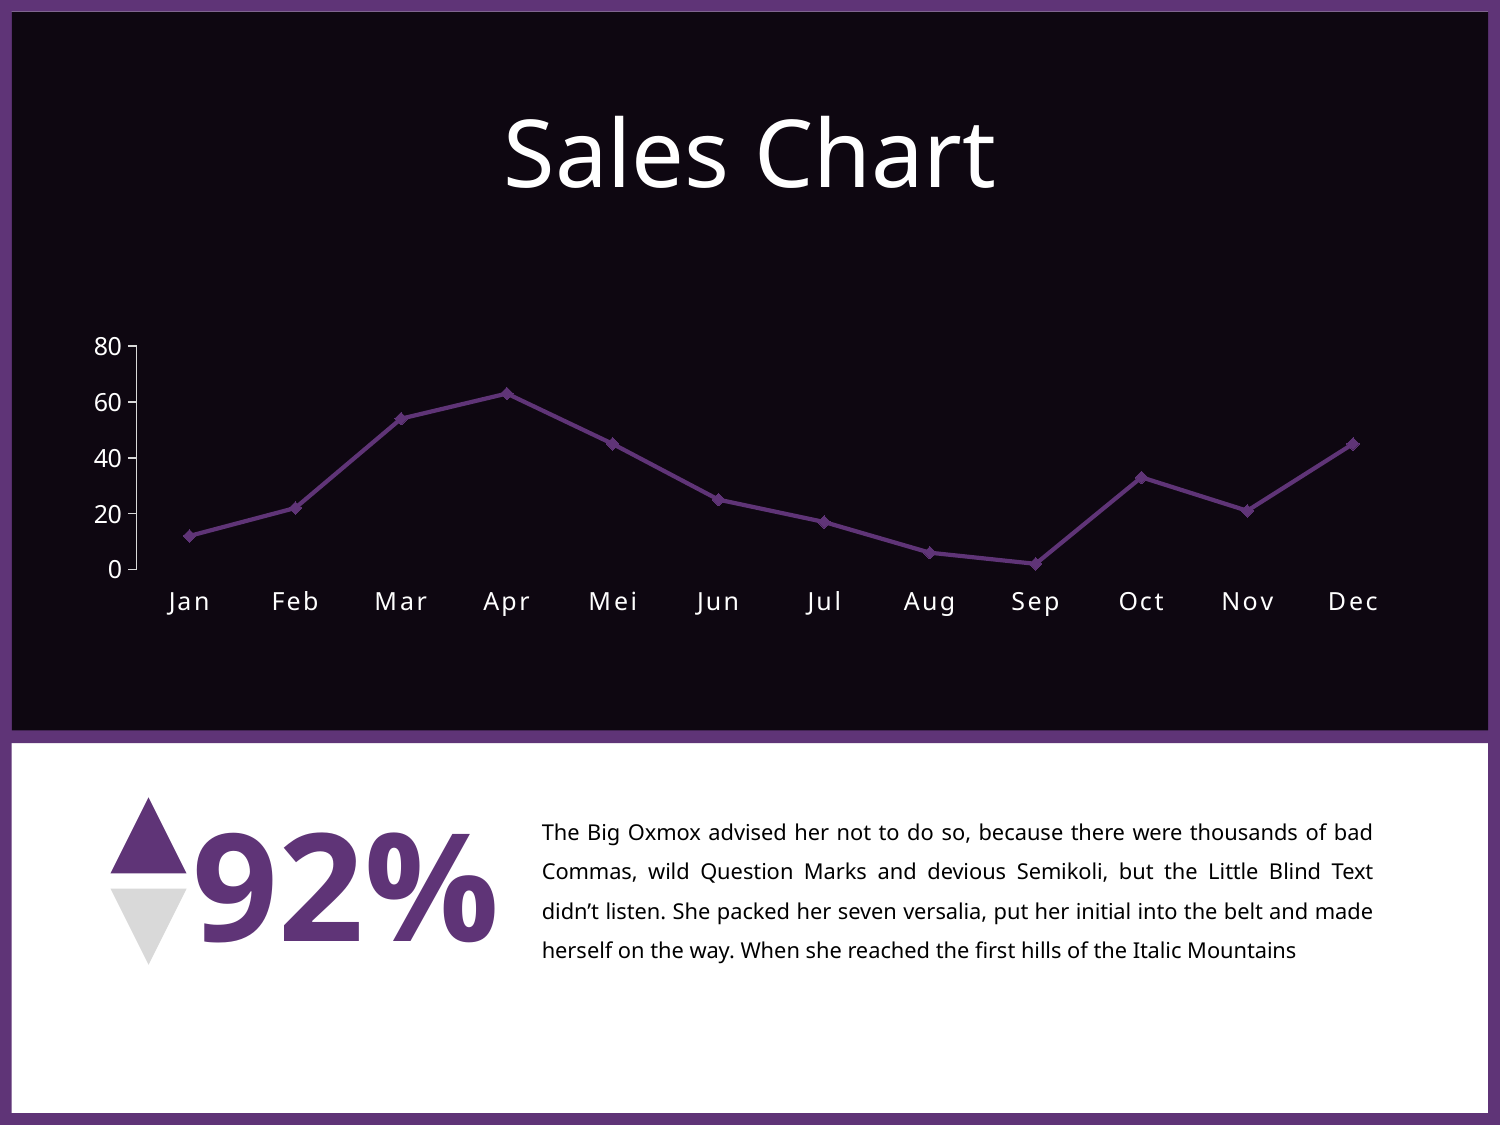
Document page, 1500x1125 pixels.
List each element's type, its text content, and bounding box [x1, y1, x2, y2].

chart [66, 322, 1434, 625]
text_box [108, 887, 177, 968]
picture [11, 11, 1489, 731]
text_box [8, 11, 1492, 744]
text_box The Big Oxmox advised her not to do so, because there were thousands of bad Commas, wild Question Marks and devious Semikoli, but the Little Blind Text didn’t listen. She packed her seven versalia, put her initial into the belt and made herself on the way. When she reached the first hills of the Italic Mountains [527, 798, 1390, 971]
text_box [108, 795, 177, 875]
text_box 92% [177, 783, 515, 979]
